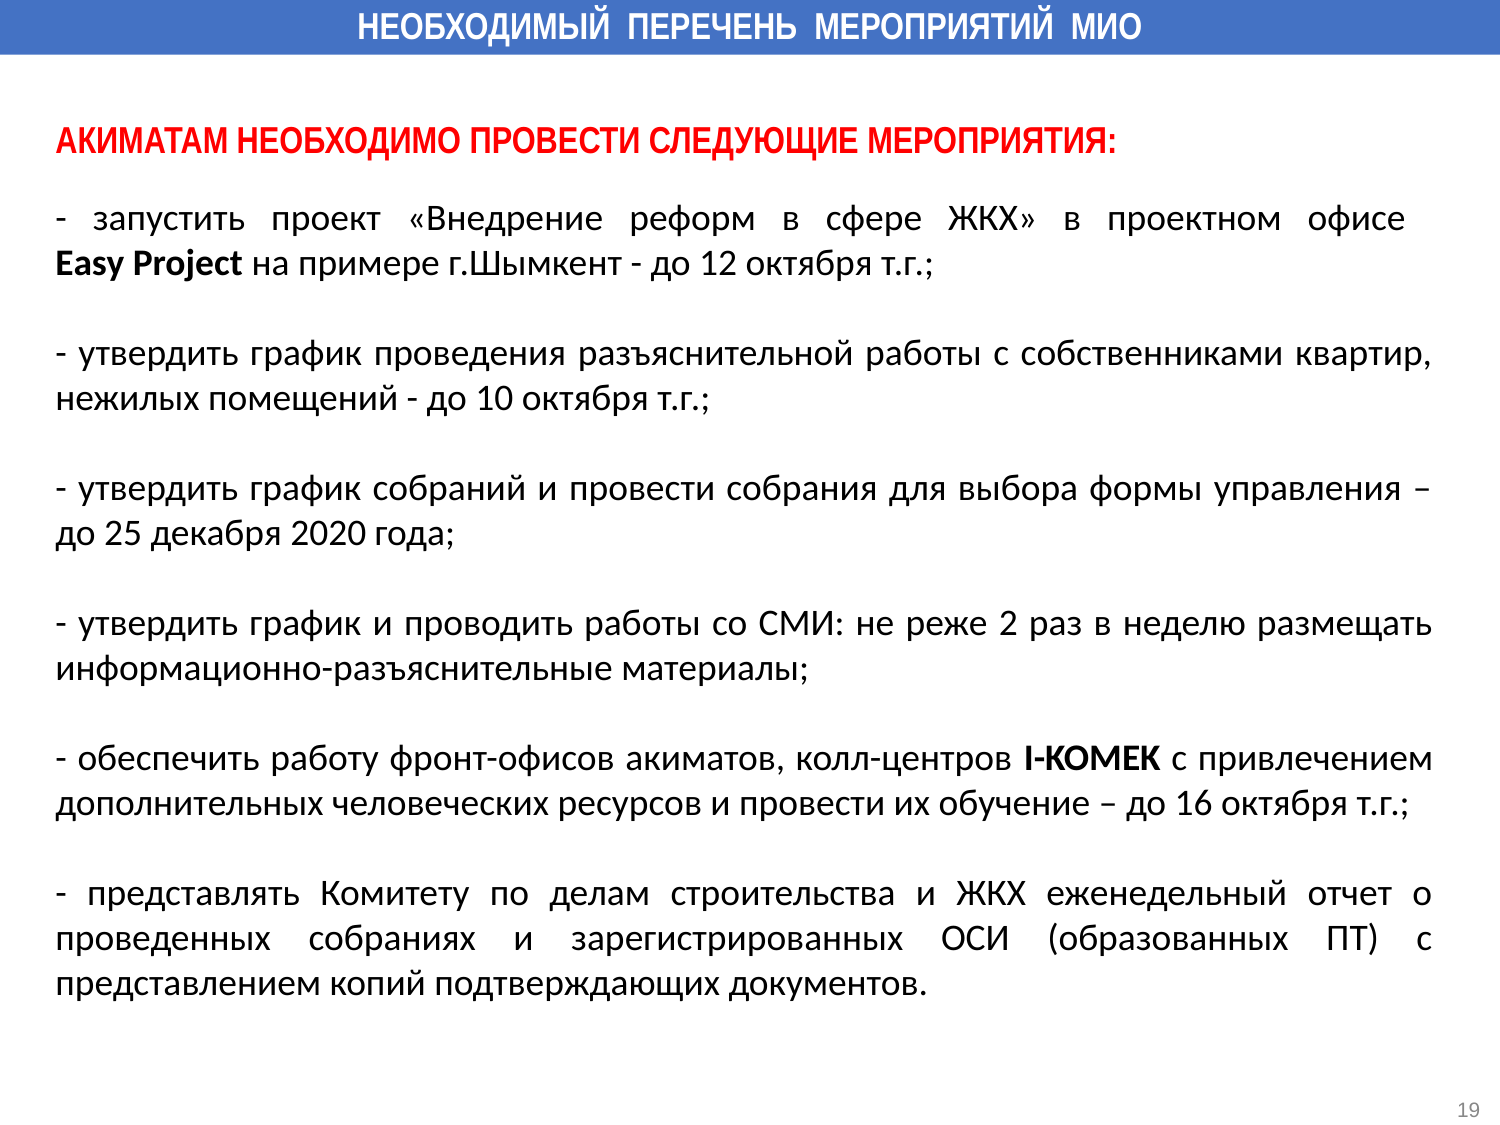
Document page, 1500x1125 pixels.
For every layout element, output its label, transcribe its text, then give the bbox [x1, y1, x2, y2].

text_box АКИМАТАМ НЕОБХОДИМО ПРОВЕСТИ СЛЕДУЮЩИЕ МЕРОПРИЯТИЯ: [40, 108, 1449, 169]
text_box - запустить проект «Внедрение реформ в сфере ЖКХ» в проектном офисе Еasy Project на примере г.Шымкент - до 12 октября т.г.; - утвердить график проведения разъяснительной работы с собственниками квартир, нежилых помещений - до 10 октября т.г.; - утвердить график собраний и провести собрания для выбора формы управления – до 25 декабря 2020 года; - утвердить график и проводить работы со СМИ: не реже 2 раз в неделю размещать информационно-разъяснительные материалы; - обеспечить работу фронт-офисов акиматов, колл-центров I-KOMEK с привлечением дополнительных человеческих ресурсов и провести их обучение – до 16 октября т.г.; - представлять Комитету по делам строительства и ЖКХ еженедельный отчет о проведенных собраниях и зарегистрированных ОСИ (образованных ПТ) с представлением копий подтверждающих документов. [40, 185, 1449, 1011]
title НЕОБХОДИМЫЙ ПЕРЕЧЕНЬ МЕРОПРИЯТИЙ МИО [0, 0, 1500, 55]
slide_number 19 [1162, 1078, 1500, 1125]
